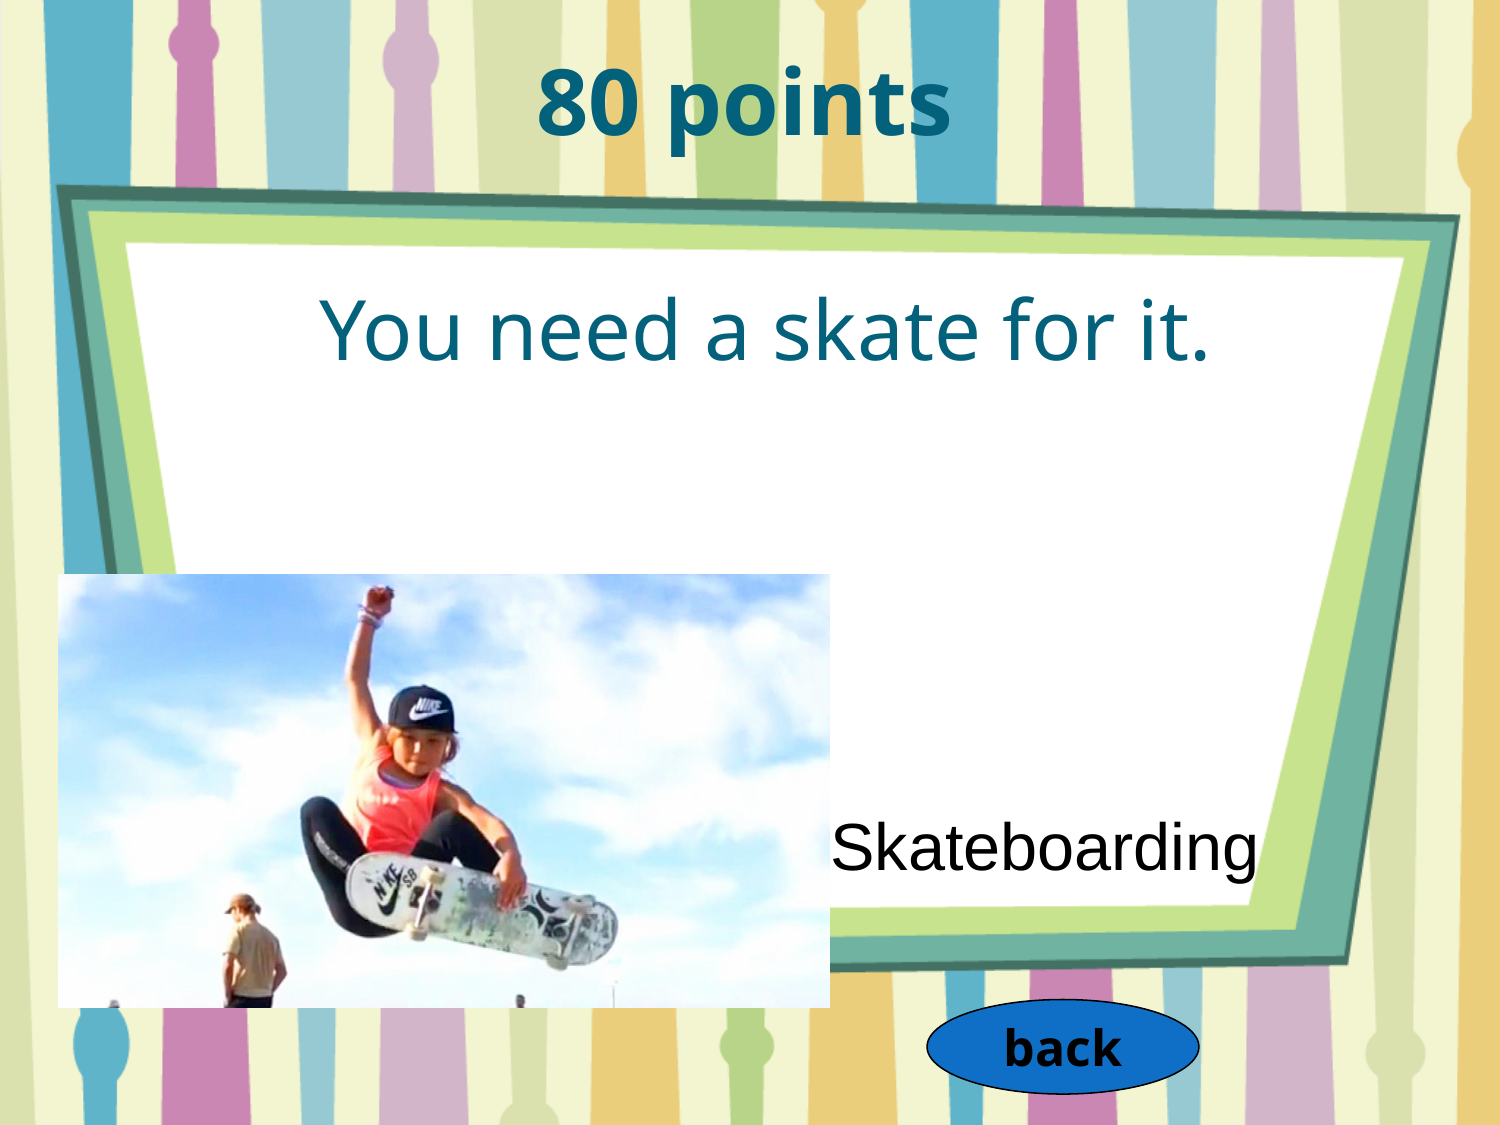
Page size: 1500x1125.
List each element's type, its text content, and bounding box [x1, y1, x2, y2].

picture [0, 0, 1500, 1125]
text_box You need a skate for it. [304, 269, 1249, 485]
title 80 points [466, 0, 1024, 198]
text_box back [927, 999, 1199, 1095]
text_box Skateboarding [835, 796, 1348, 892]
